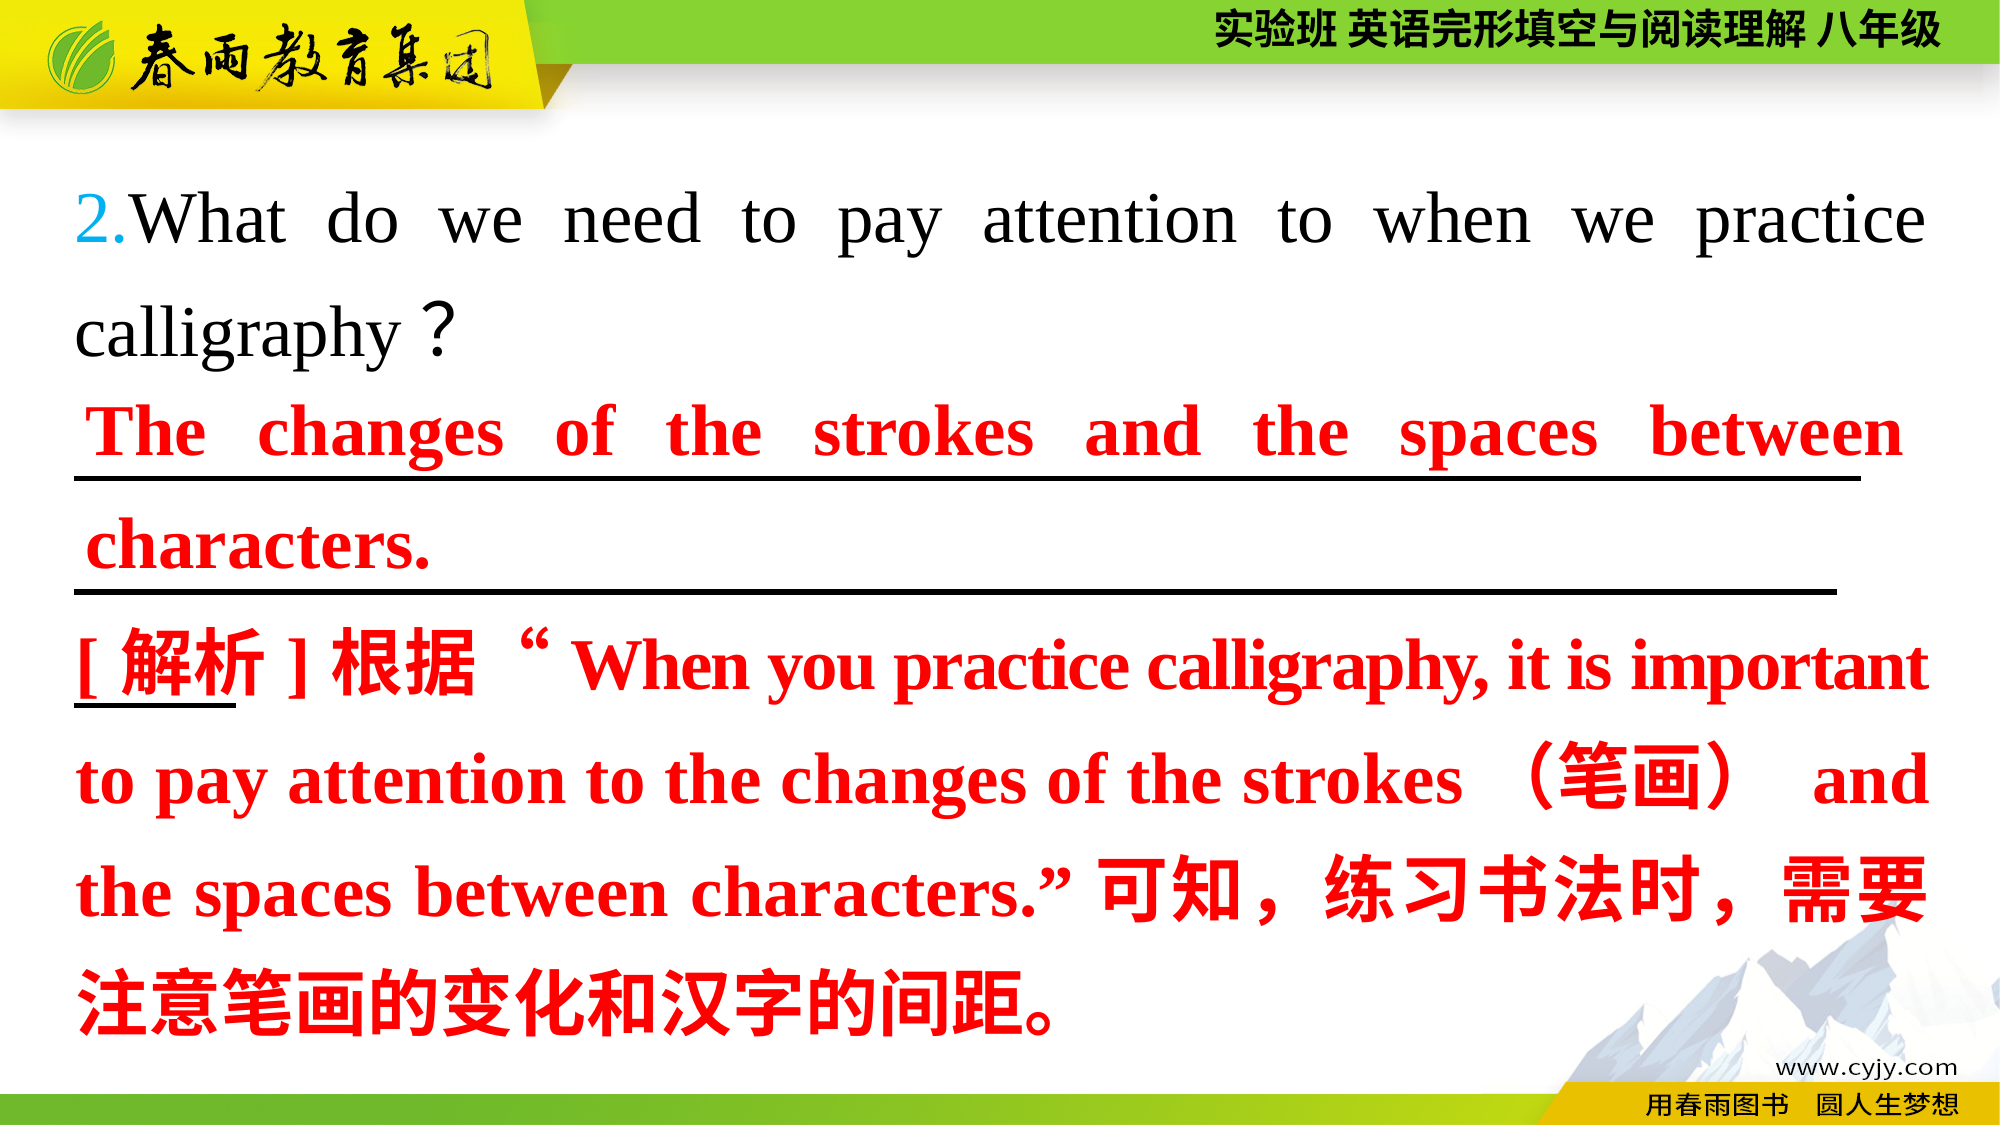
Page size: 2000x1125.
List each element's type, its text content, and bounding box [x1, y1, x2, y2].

picture [0, 0, 2000, 1125]
list 2.What do we need to pay attention to when we practice calligraphy？ ， ， [59, 136, 1944, 611]
text_box [解析]根据“When you practice calligraphy, it is important to pay attention to the changes of the strokes（笔画） and the spaces between characters.”可知，练习书法时，需要注意笔画的变化和汉字的间距。 [60, 582, 1945, 1053]
text_box The changes of the strokes and the spaces between characters. [70, 348, 1922, 582]
